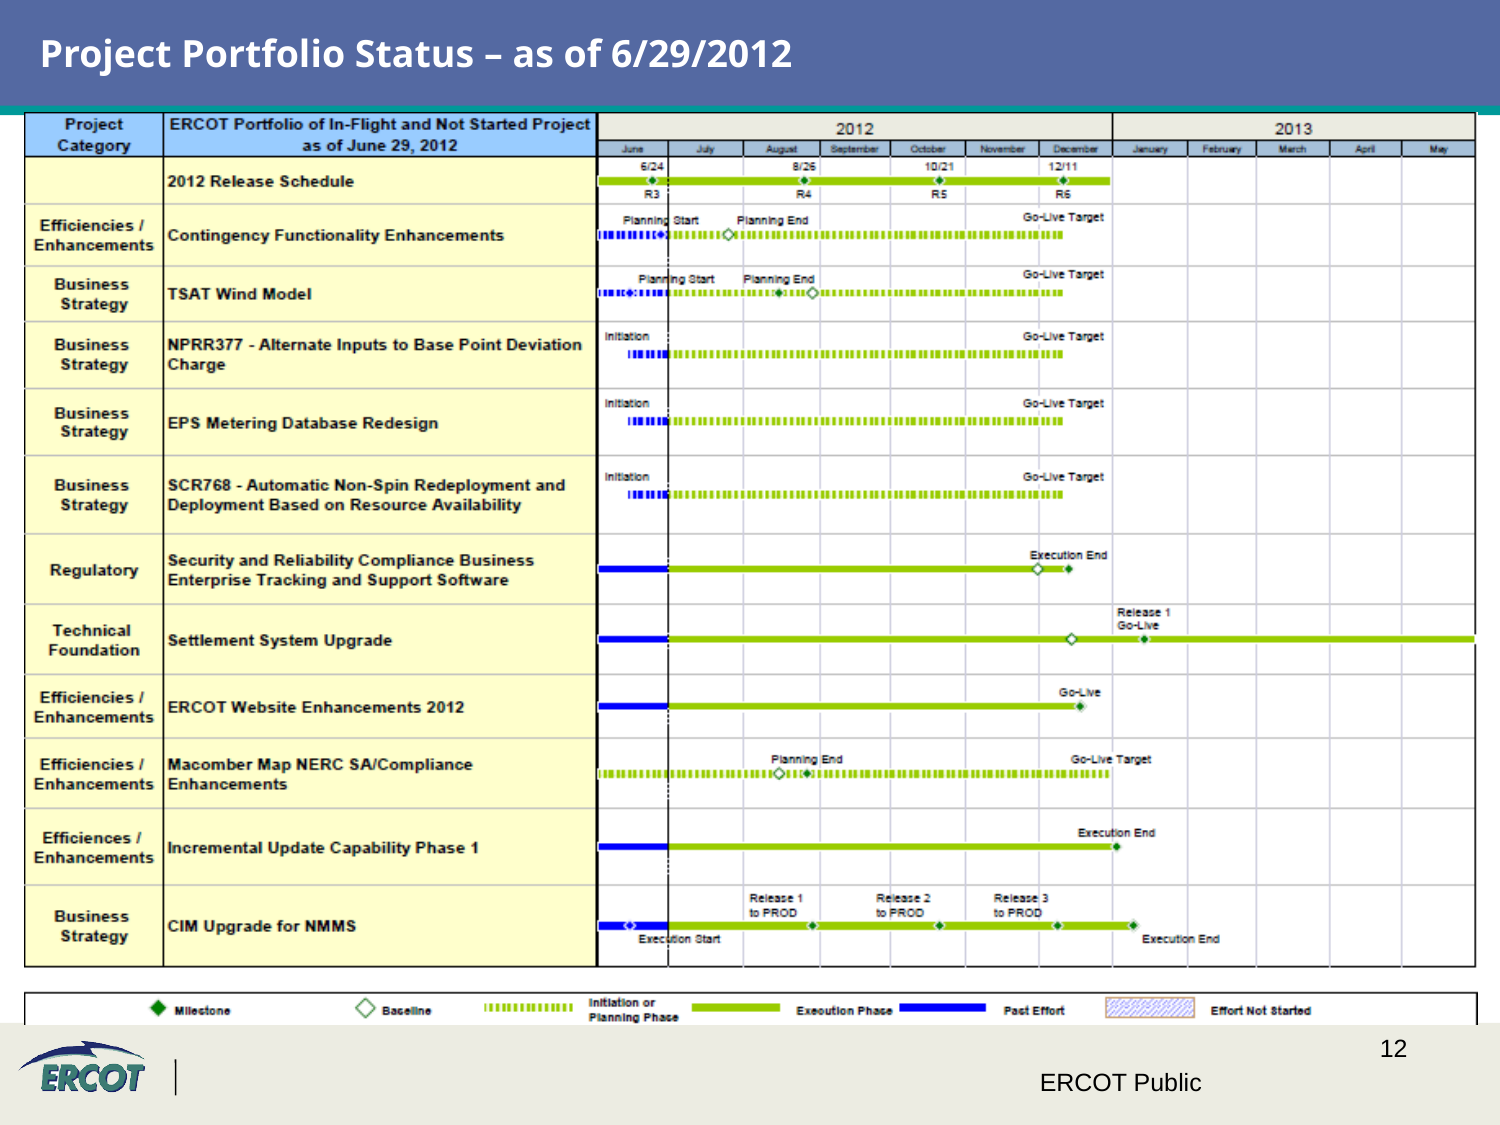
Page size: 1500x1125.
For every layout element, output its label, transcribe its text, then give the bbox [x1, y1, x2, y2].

text_box Project Portfolio Status – as of 6/29/2012 [24, 30, 1163, 106]
picture [10, 1031, 151, 1111]
text_box [24, 22, 1450, 85]
footer ERCOT Public [1025, 1059, 1438, 1125]
picture [24, 112, 1478, 1026]
